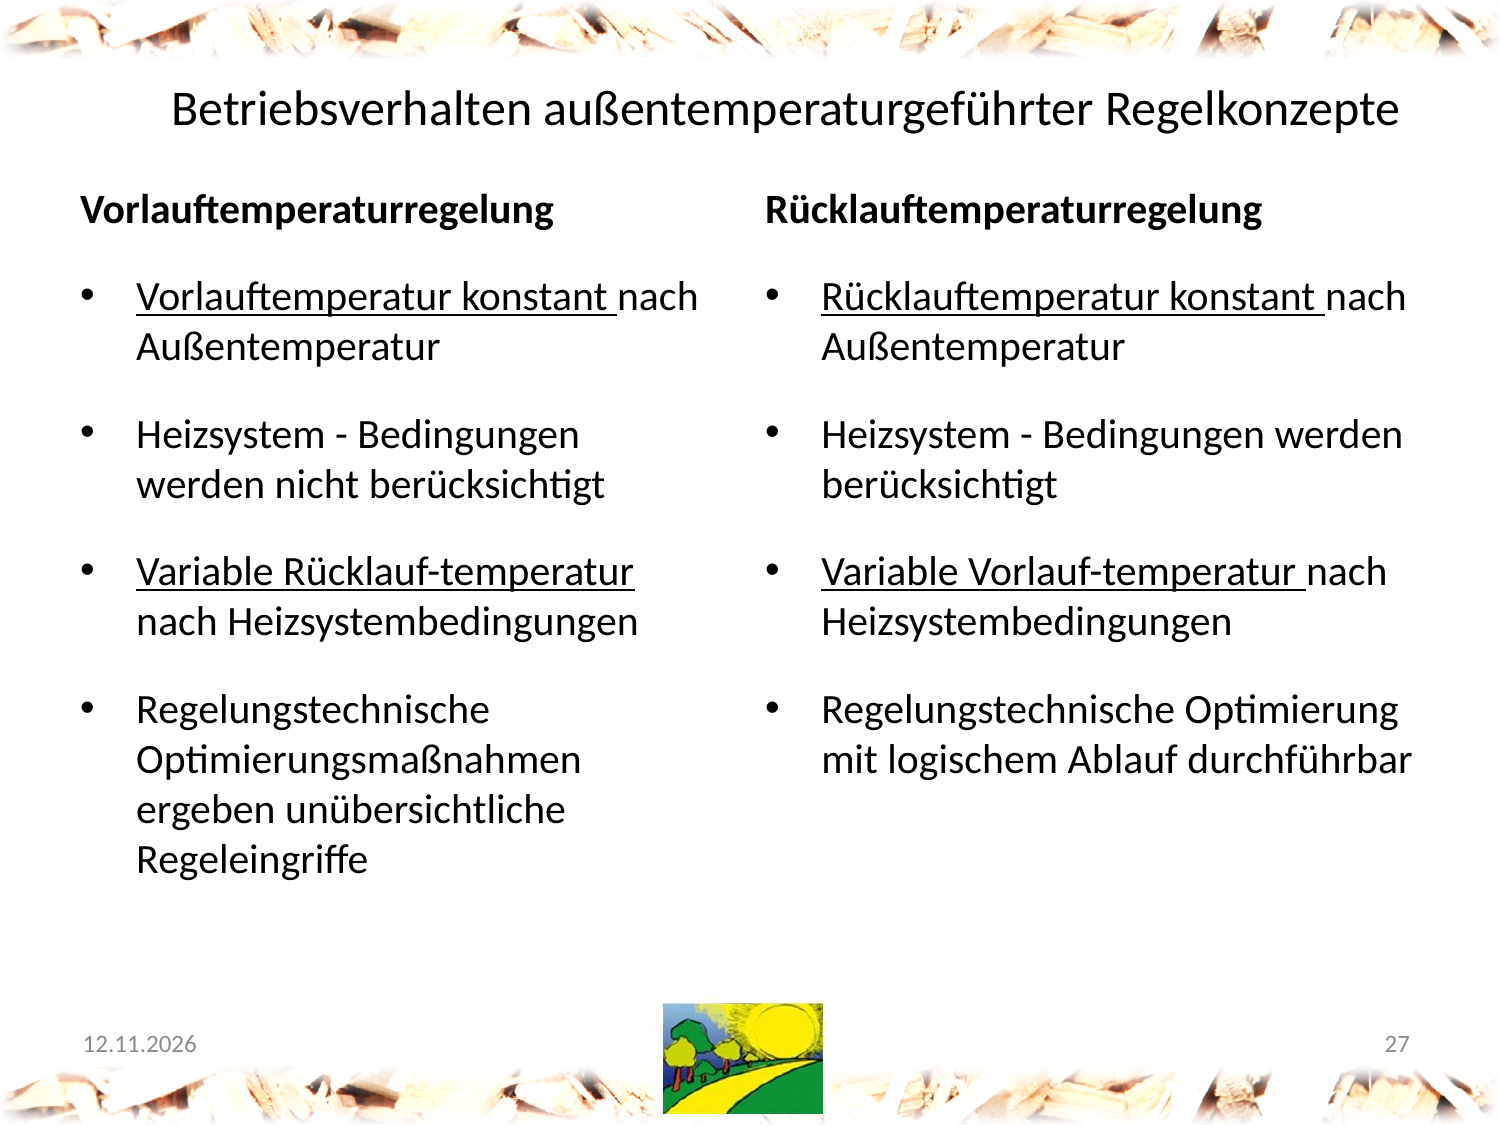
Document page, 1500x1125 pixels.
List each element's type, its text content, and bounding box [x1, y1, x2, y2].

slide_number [26, 23, 1476, 36]
list Vorlauftemperaturregelung Vorlauftemperatur konstant nach Außentemperatur Heizsystem - Bedingungen werden nicht berücksichtigt Variable Rücklauf-temperatur nach Heizsystembedingungen Regelungstechnische Optimierungsmaßnahmen ergeben unübersichtliche Regeleingriffe [64, 174, 728, 988]
picture [31, 995, 1466, 1114]
slide_number 27 [1074, 1012, 1425, 1073]
title Betriebsverhalten außentemperaturgeführter Regelkonzepte [147, 52, 1425, 160]
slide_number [67, 1012, 418, 1073]
list Rücklauftemperaturregelung Rücklauftemperatur konstant nach Außentemperatur Heizsystem - Bedingungen werden berücksichtigt Variable Vorlauf-temperatur nach Heizsystembedingungen Regelungstechnische Optimierung mit logischem Ablauf durchführbar [750, 174, 1436, 988]
